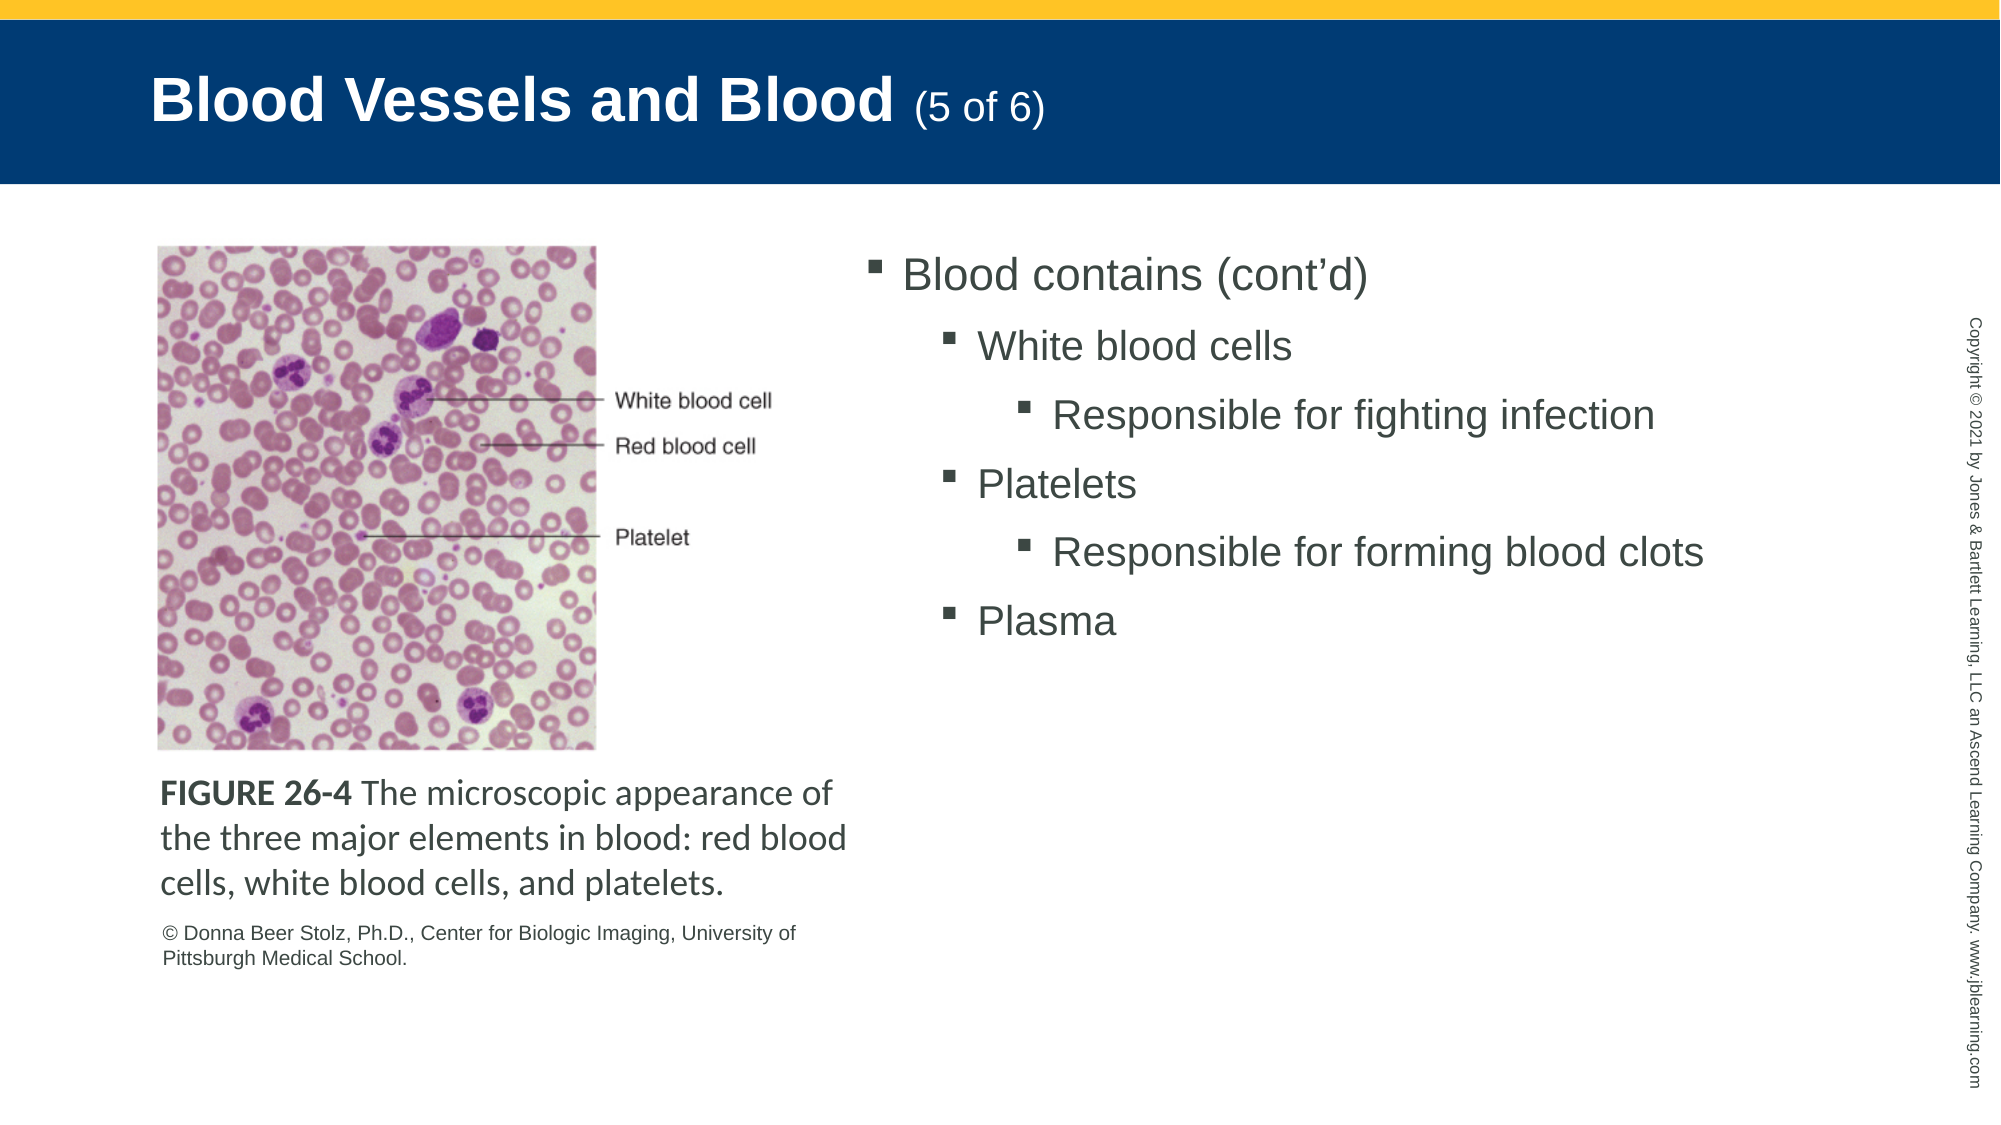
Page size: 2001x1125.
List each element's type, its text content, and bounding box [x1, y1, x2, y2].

text_box © Donna Beer Stolz, Ph.D., Center for Biologic Imaging, University of Pittsburgh Medical School. [147, 912, 872, 978]
title Blood Vessels and Blood (5 of 6) [0, 19, 2000, 185]
list Blood contains (cont’d) White blood cells Responsible for fighting infection Platelets Responsible for forming blood clots Plasma [849, 237, 1850, 1025]
picture [147, 238, 792, 758]
text_box FIGURE 26-4 The microscopic appearance of the three major elements in blood: red blood cells, white blood cells, and platelets. [145, 760, 870, 911]
